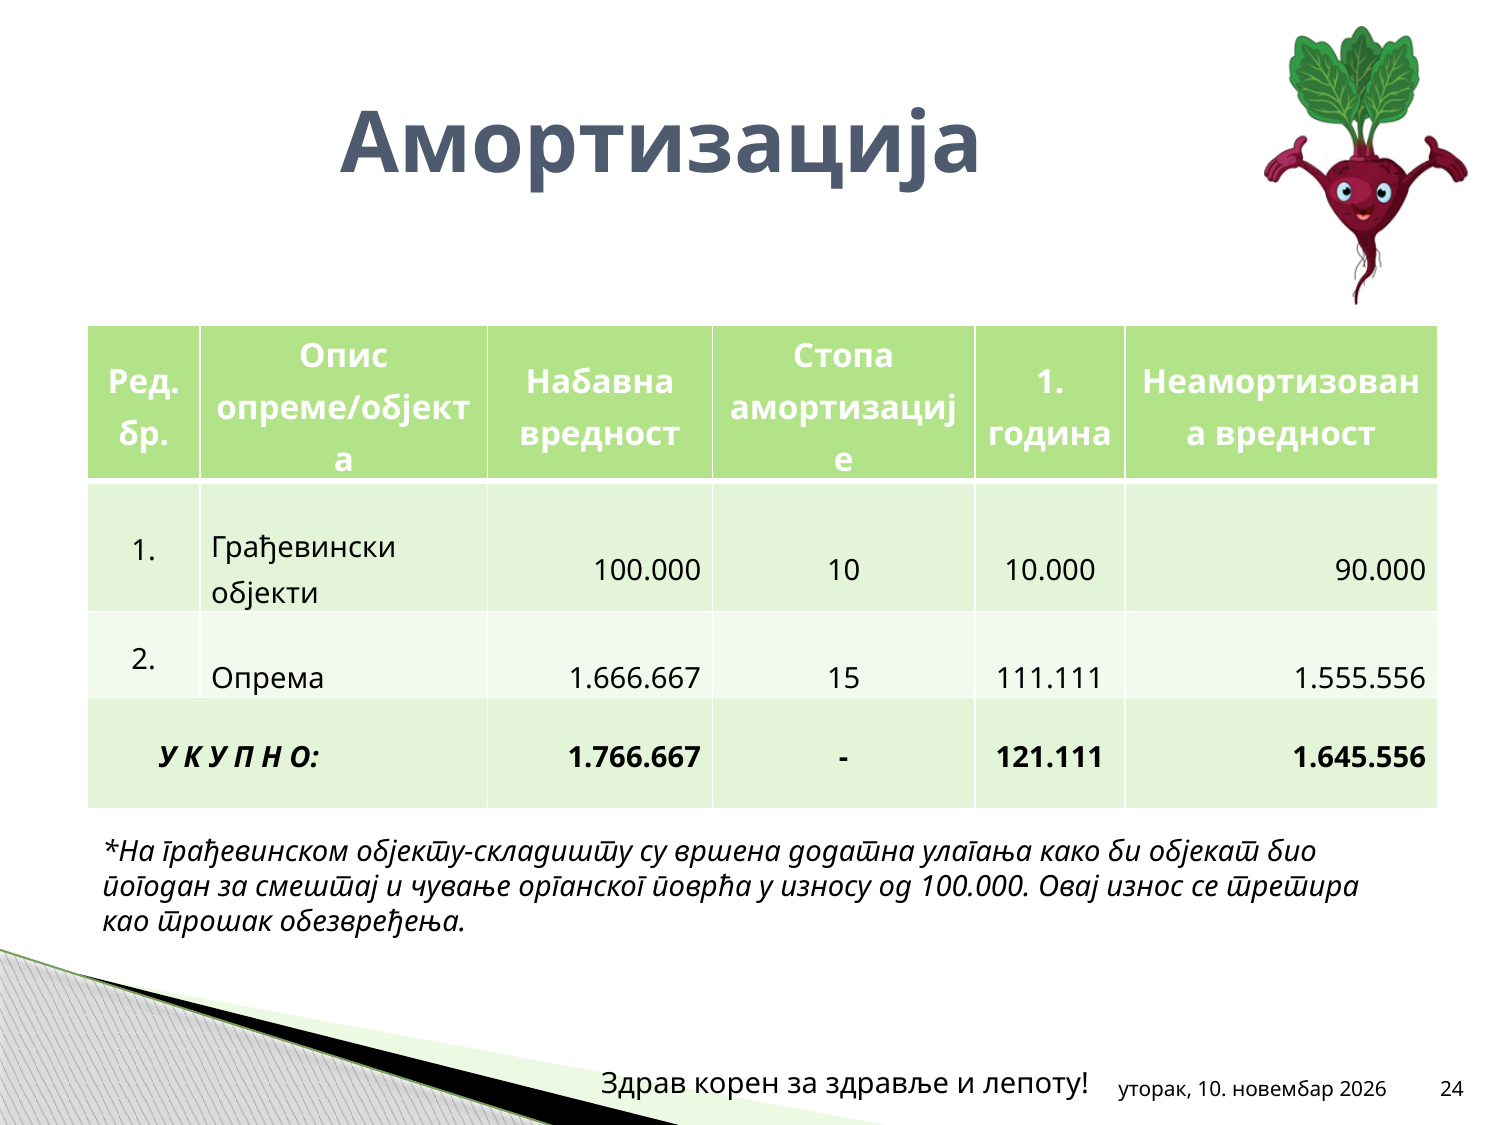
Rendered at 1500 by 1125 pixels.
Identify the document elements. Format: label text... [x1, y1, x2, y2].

table_cell 1.666.667 [488, 613, 712, 697]
table_cell Грађевински објекти [201, 484, 487, 611]
table_cell 1.645.556 [1126, 698, 1437, 808]
slide_number среда, 31. октобар 2012 [1105, 1051, 1418, 1112]
table_header Неамортизована вредност [1126, 326, 1437, 478]
slide_number 24 [1418, 1051, 1479, 1112]
table_cell У К У П Н О: [88, 698, 487, 808]
table_header Ред. бр. [88, 326, 199, 478]
table_cell Опрема [201, 613, 487, 697]
table_cell 10 [713, 484, 974, 611]
table_cell 1.766.667 [488, 698, 712, 808]
title Амортизација [75, 45, 1250, 233]
table_cell 90.000 [1126, 484, 1437, 611]
table_header Опис опреме/објекта [201, 326, 487, 478]
picture [1262, 24, 1471, 308]
footer Здрав корен за здравље и лепоту! [575, 1051, 1105, 1112]
table_cell 111.111 [976, 613, 1124, 697]
text_box *На грађевинском објекту-складишту су вршена додатна улагања како би објекат био погодан за смештај и чување органског поврћа у износу од 100.000. Овај износ се третира као трошак обезвређења. [87, 824, 1425, 990]
table_cell 1.555.556 [1126, 613, 1437, 697]
table_cell 2. [88, 613, 199, 697]
table_cell 15 [713, 613, 974, 697]
table_header Набавна вредност [488, 326, 712, 478]
table_cell - [713, 698, 974, 808]
table_cell 100.000 [488, 484, 712, 611]
table_cell 10.000 [976, 484, 1124, 611]
table_cell 121.111 [976, 698, 1124, 808]
table_header 1. година [976, 326, 1124, 478]
table_cell 1. [88, 484, 199, 611]
table_header Стопа амортизације [713, 326, 974, 478]
